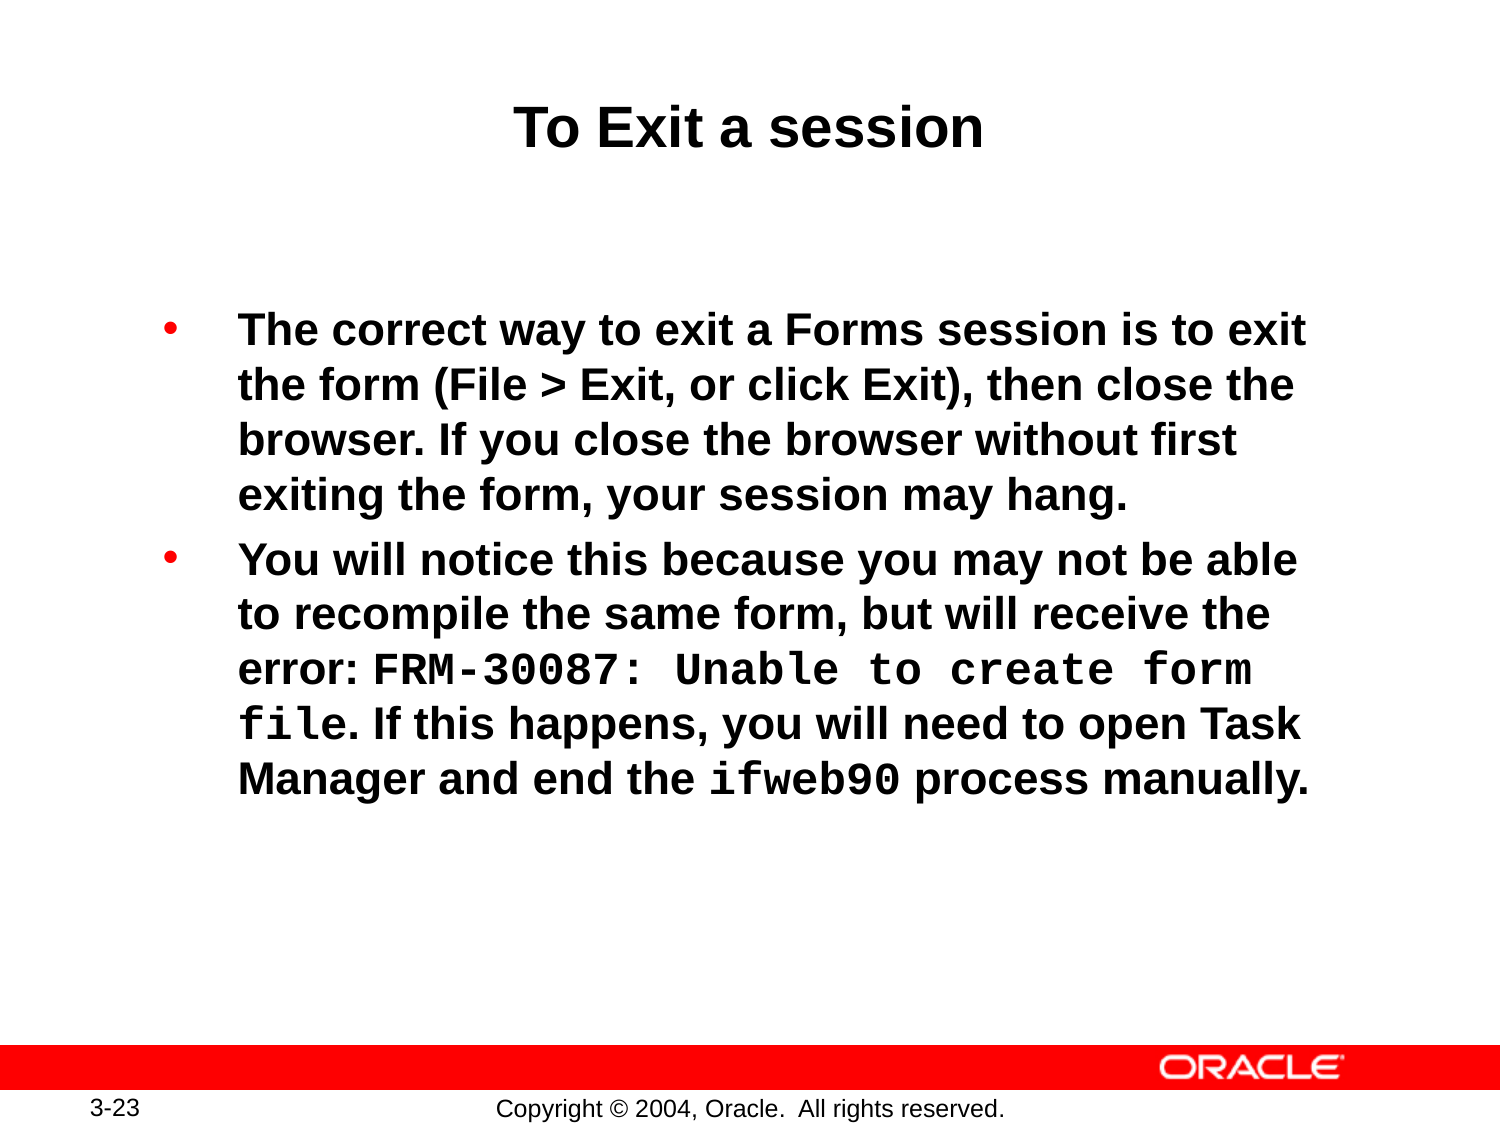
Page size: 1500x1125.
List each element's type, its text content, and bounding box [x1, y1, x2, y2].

title To Exit a session [149, 87, 1351, 232]
list The correct way to exit a Forms session is to exit the form (File > Exit, or click Exit), then close the browser. If you close the browser without first exiting the form, your session may hang. You will notice this because you may not be able to recompile the same form, but will receive the error: FRM-30087: Unable to create form file. If this happens, you will need to open Task Manager and end the ifweb90 process manually. [141, 297, 1351, 880]
